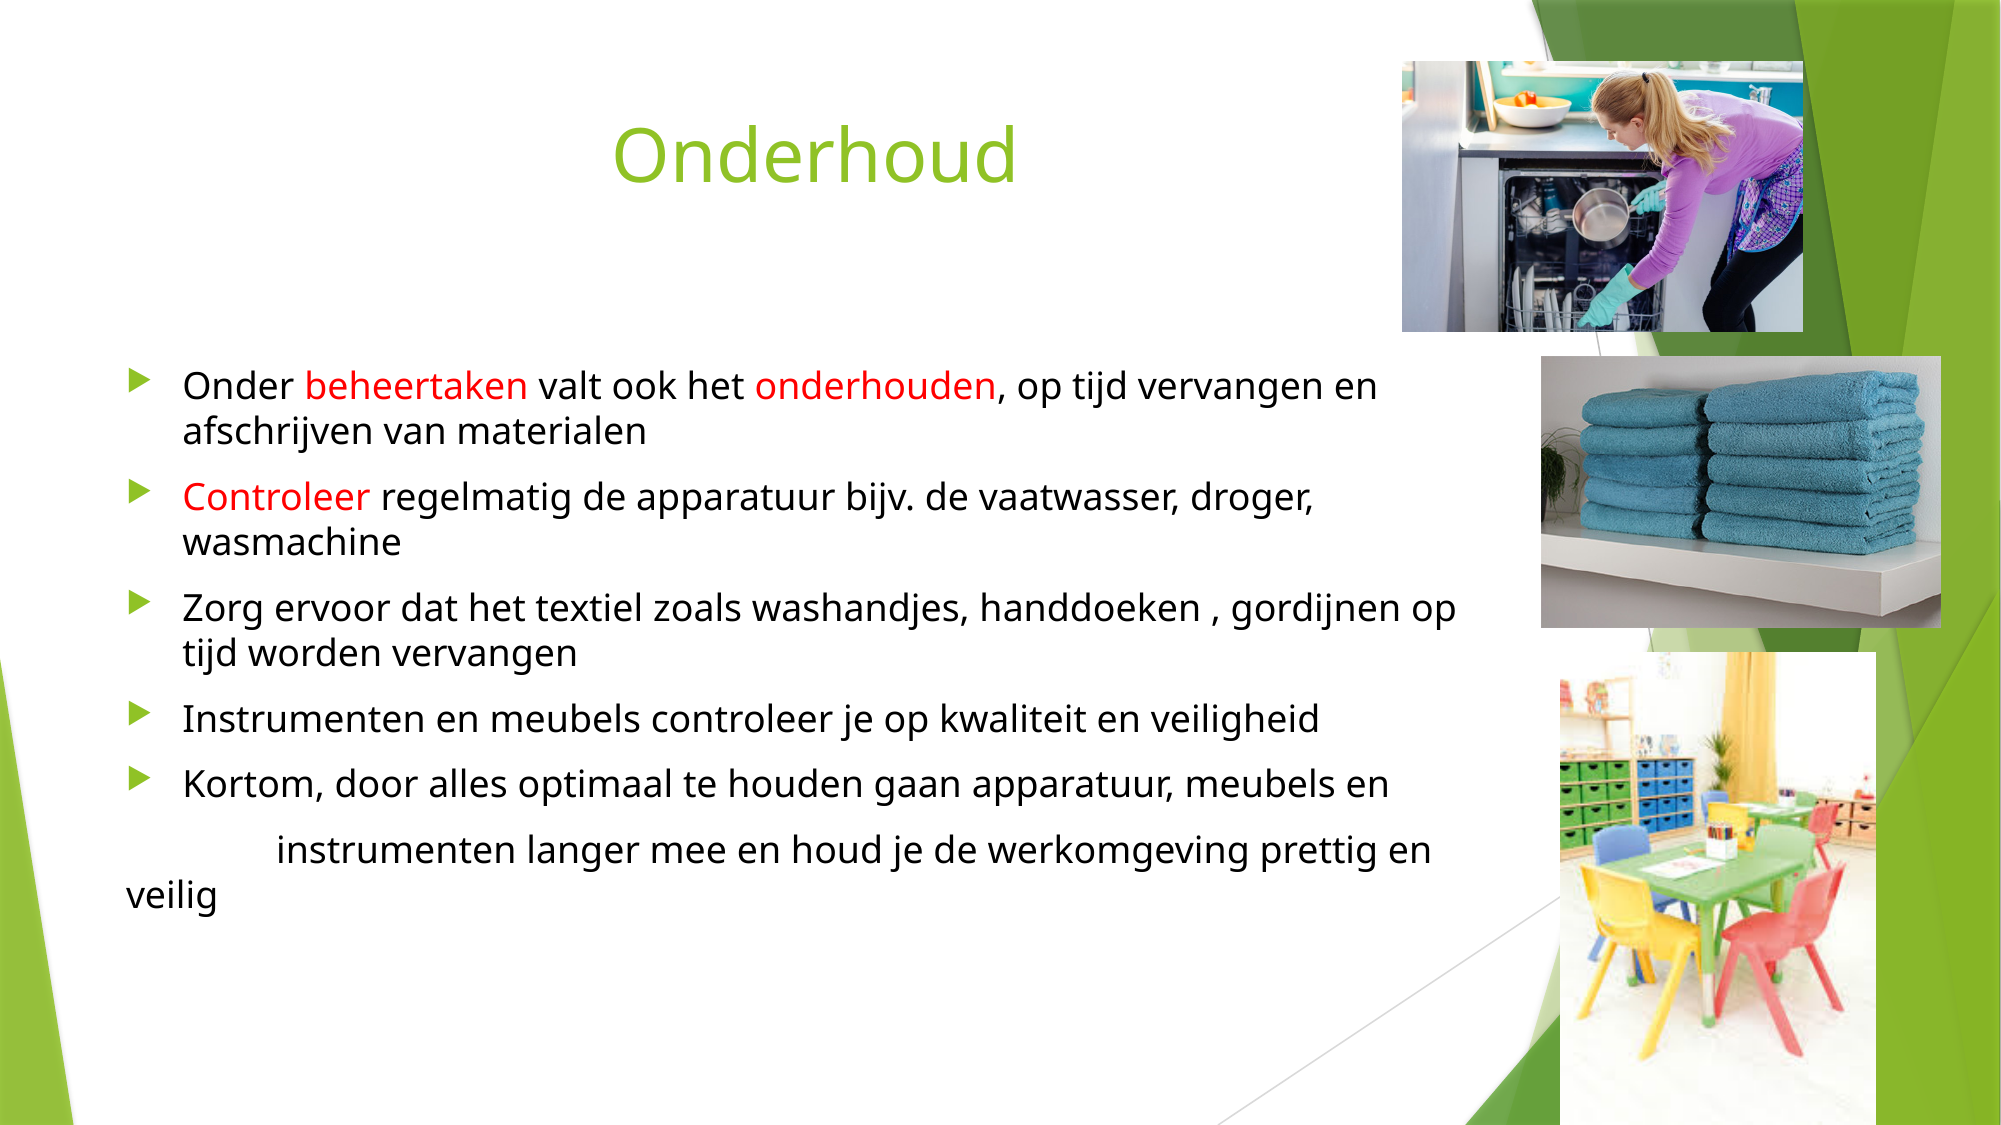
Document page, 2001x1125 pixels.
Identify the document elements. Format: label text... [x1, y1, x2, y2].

list Onder beheertaken valt ook het onderhouden, op tijd vervangen en afschrijven van materialen Controleer regelmatig de apparatuur bijv. de vaatwasser, droger, wasmachine Zorg ervoor dat het textiel zoals washandjes, handdoeken , gordijnen op tijd worden vervangen Instrumenten en meubels controleer je op kwaliteit en veiligheid Kortom, door alles optimaal te houden gaan apparatuur, meubels en instrumenten langer mee en houd je de werkomgeving prettig en veilig [111, 354, 1522, 992]
title Onderhoud [111, 99, 1396, 317]
picture [1559, 651, 1877, 1125]
picture [1540, 355, 1942, 628]
picture [1401, 60, 1803, 332]
